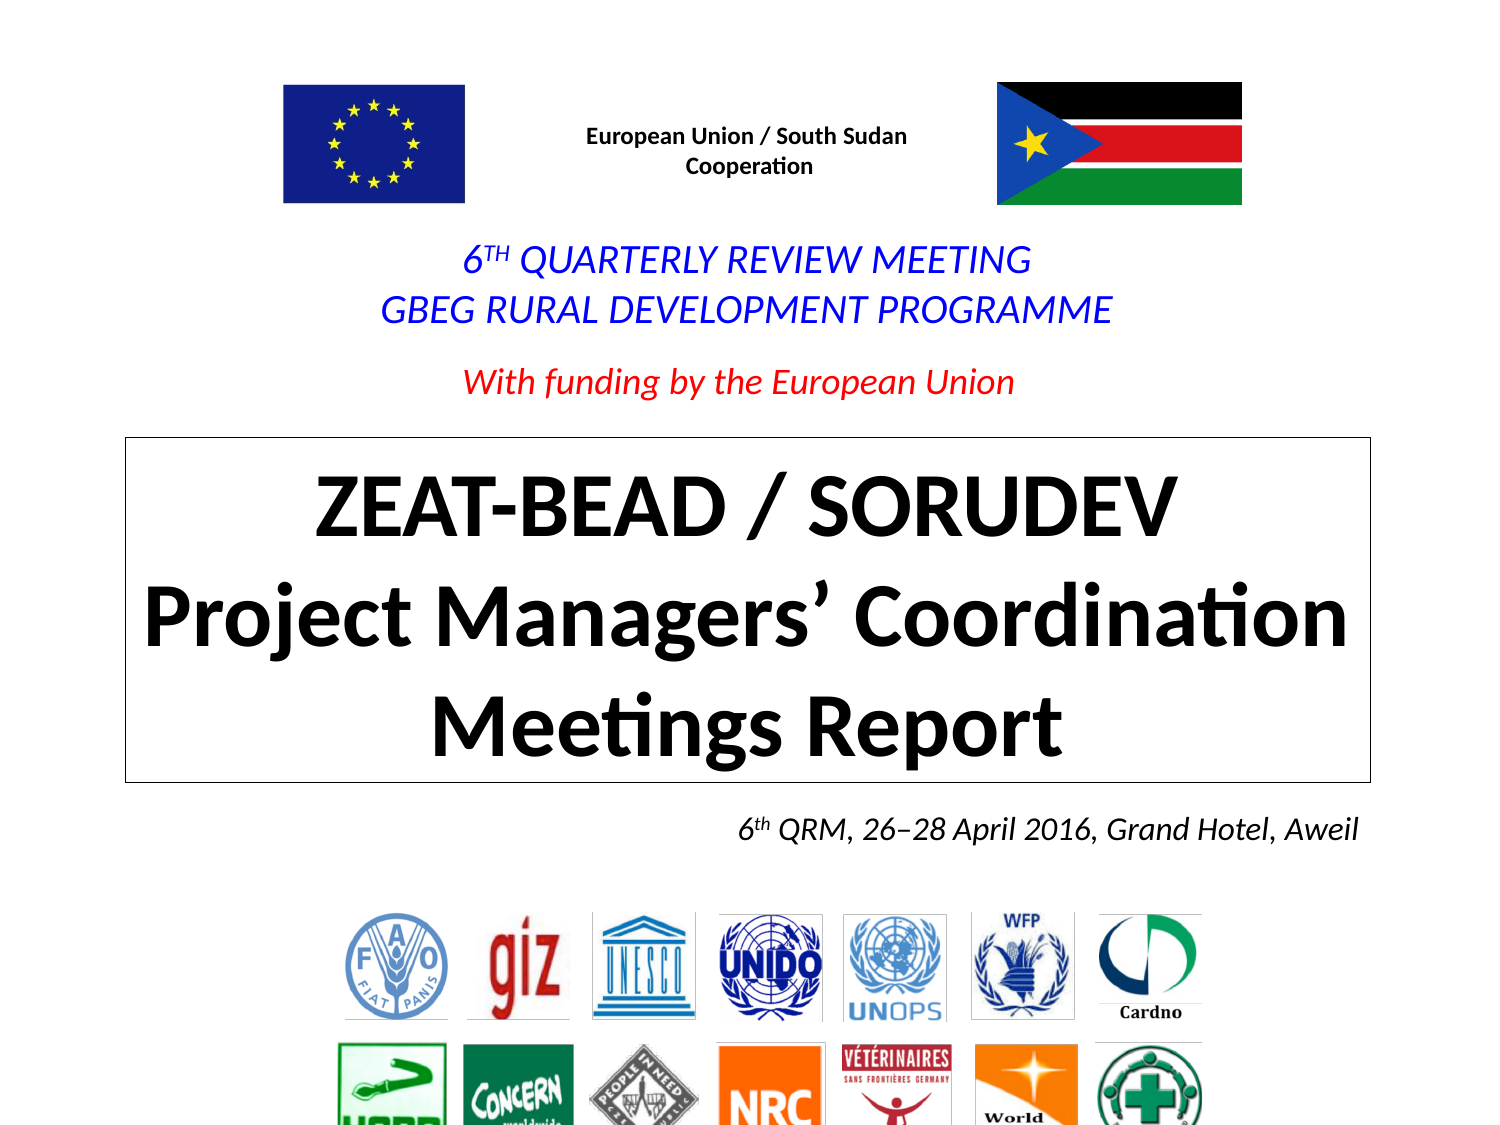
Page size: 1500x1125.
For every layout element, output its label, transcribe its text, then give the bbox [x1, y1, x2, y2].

text_box ZEAT-BEAD / SORUDEV Project Managers’ Coordination Meetings Report [125, 437, 1371, 783]
picture [279, 80, 469, 206]
text_box With funding by the European Union [447, 349, 1048, 410]
picture [996, 82, 1242, 205]
text_box 6TH QUARTERLY REVIEW MEETING GBEG RURAL DEVELOPMENT PROGRAMME [252, 224, 1242, 340]
picture [337, 912, 1203, 1125]
text_box 6th QRM, 26–28 April 2016, Grand Hotel, Aweil [712, 799, 1375, 855]
text_box European Union / South Sudan Cooperation [562, 112, 938, 200]
